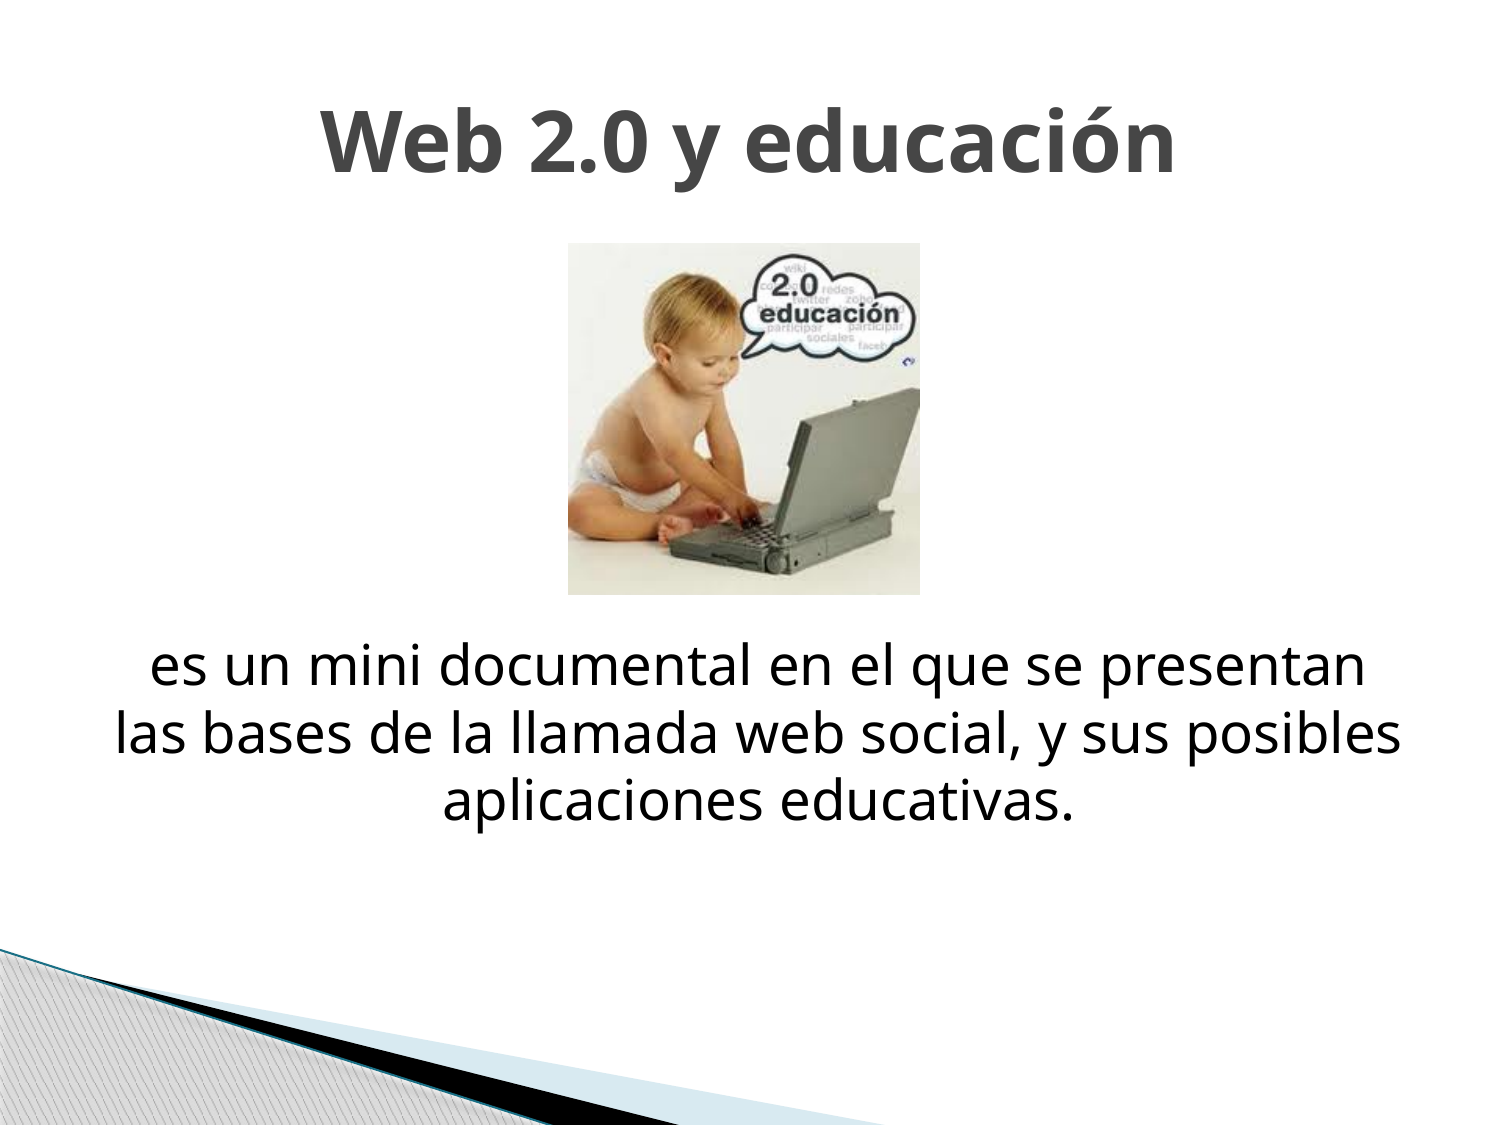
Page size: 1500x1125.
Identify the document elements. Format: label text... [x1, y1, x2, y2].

title Web 2.0 y educación [75, 45, 1425, 233]
picture [568, 243, 921, 596]
list es un mini documental en el que se presentan las bases de la llamada web social, y sus posibles aplicaciones educativas. [75, 243, 1425, 986]
